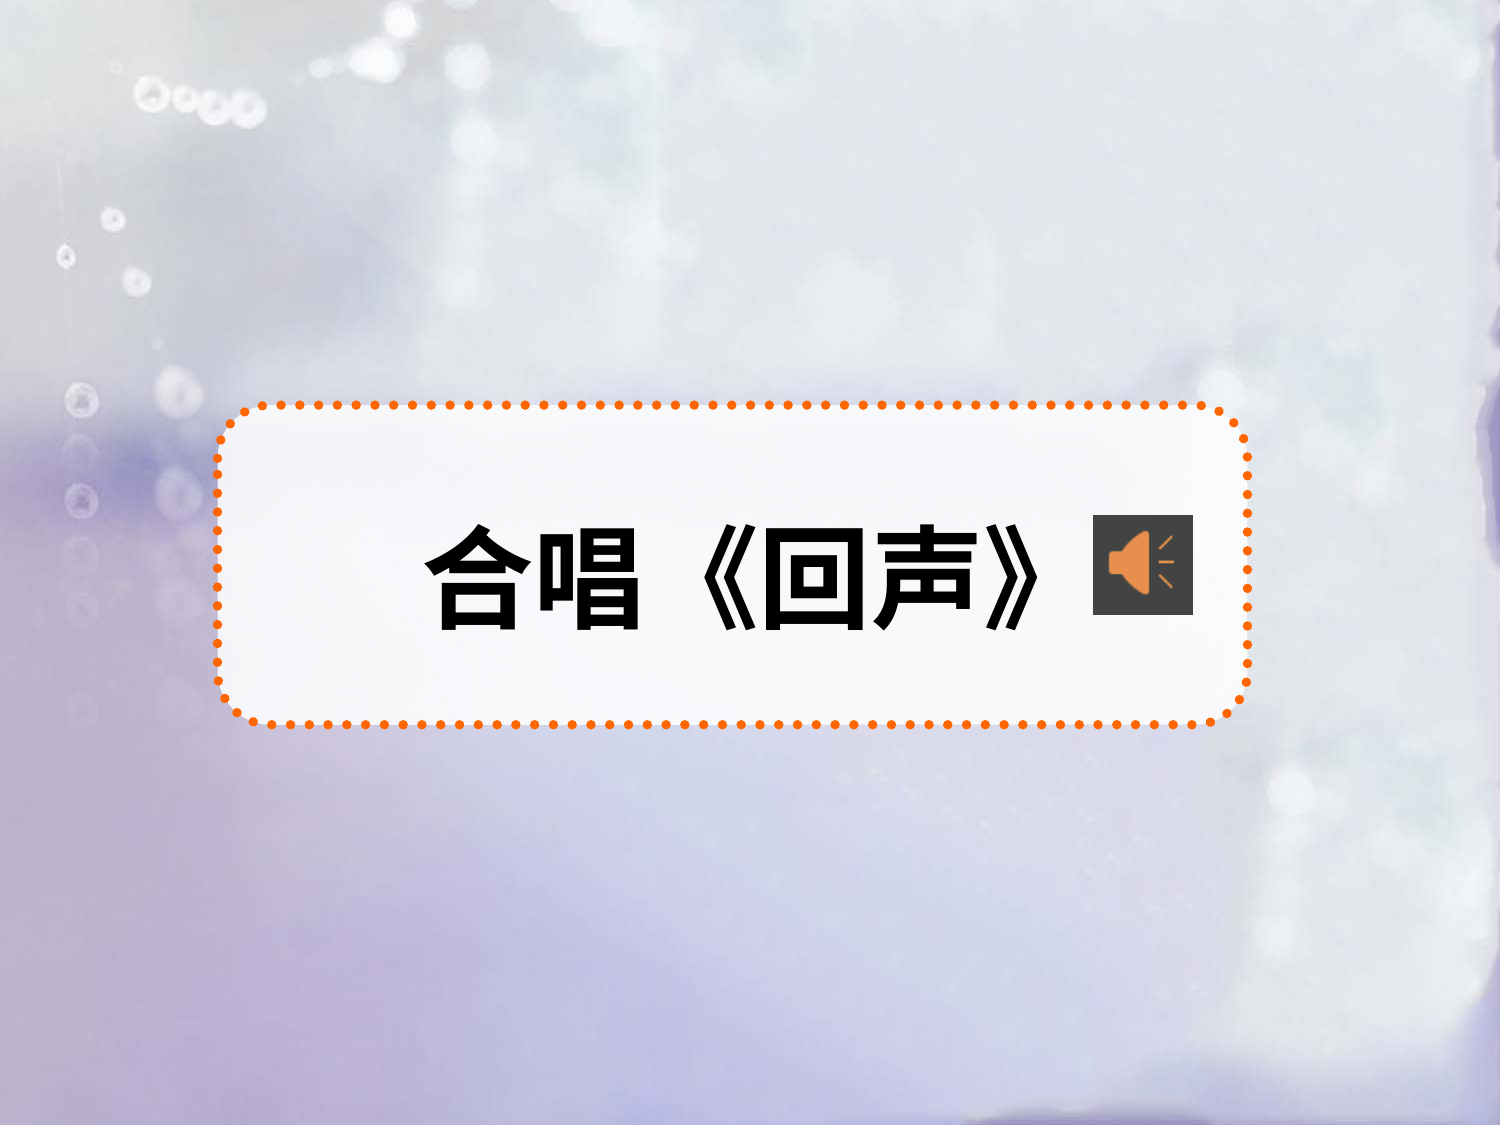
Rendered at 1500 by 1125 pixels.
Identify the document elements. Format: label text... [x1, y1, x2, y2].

text_box [217, 405, 1248, 725]
picture [0, 0, 1500, 1125]
text_box 合唱《回声》 [406, 473, 1126, 650]
